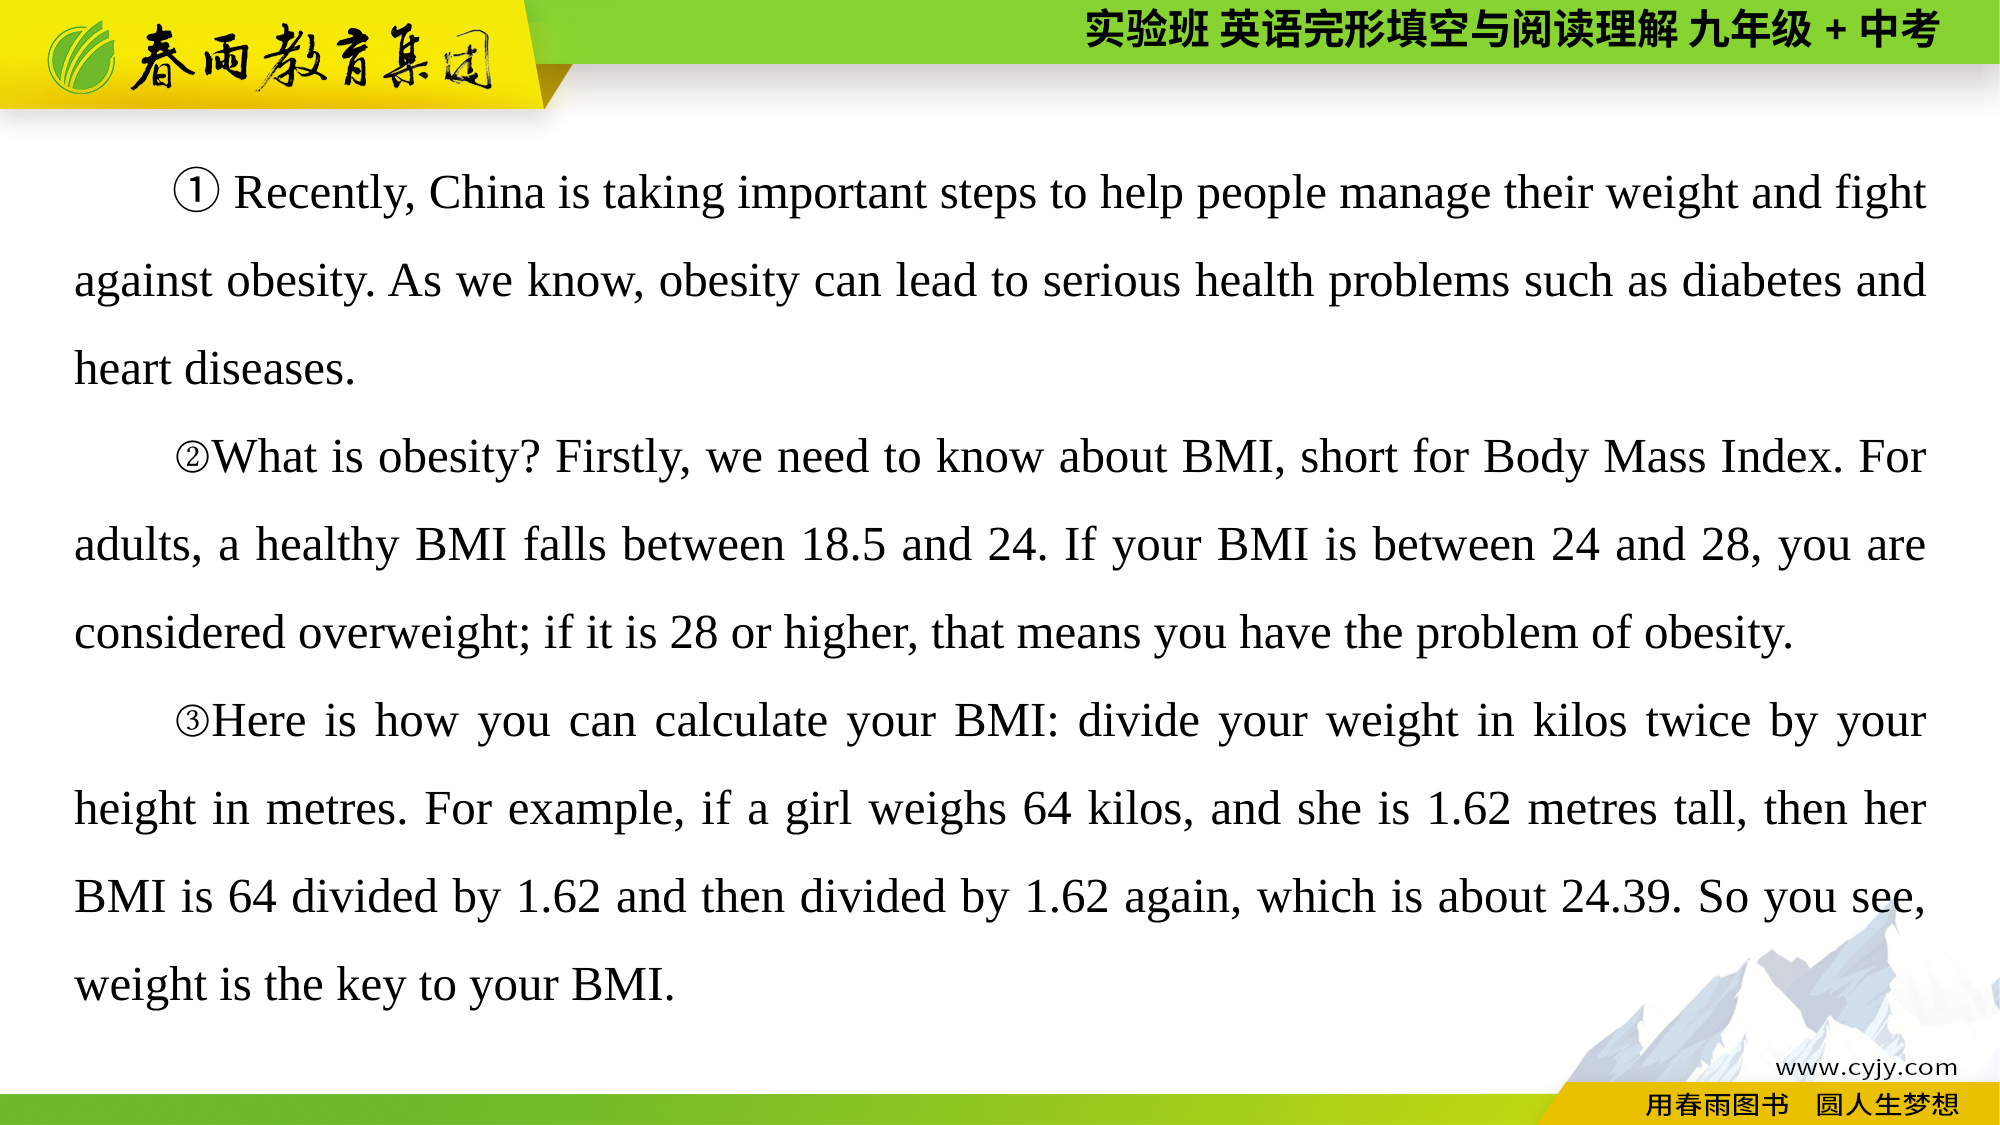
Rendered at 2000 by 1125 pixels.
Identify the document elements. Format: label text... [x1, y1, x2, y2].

list ①Recently, China is taking important steps to help people manage their weight and fight against obesity. As we know, obesity can lead to serious health problems such as diabetes and heart diseases. ②What is obesity? Firstly, we need to know about BMI, short for Body Mass Index. For adults, a healthy BMI falls between 18.5 and 24. If your BMI is between 24 and 28, you are considered overweight; if it is 28 or higher, that means you have the problem of obesity. ③Here is how you can calculate your BMI: divide your weight in kilos twice by your height in metres. For example, if a girl weighs 64 kilos, and she is 1.62 metres tall, then her BMI is 64 divided by 1.62 and then divided by 1.62 again, which is about 24.39. So you see, weight is the key to your BMI. [59, 122, 1944, 1028]
picture [0, 0, 2000, 1125]
